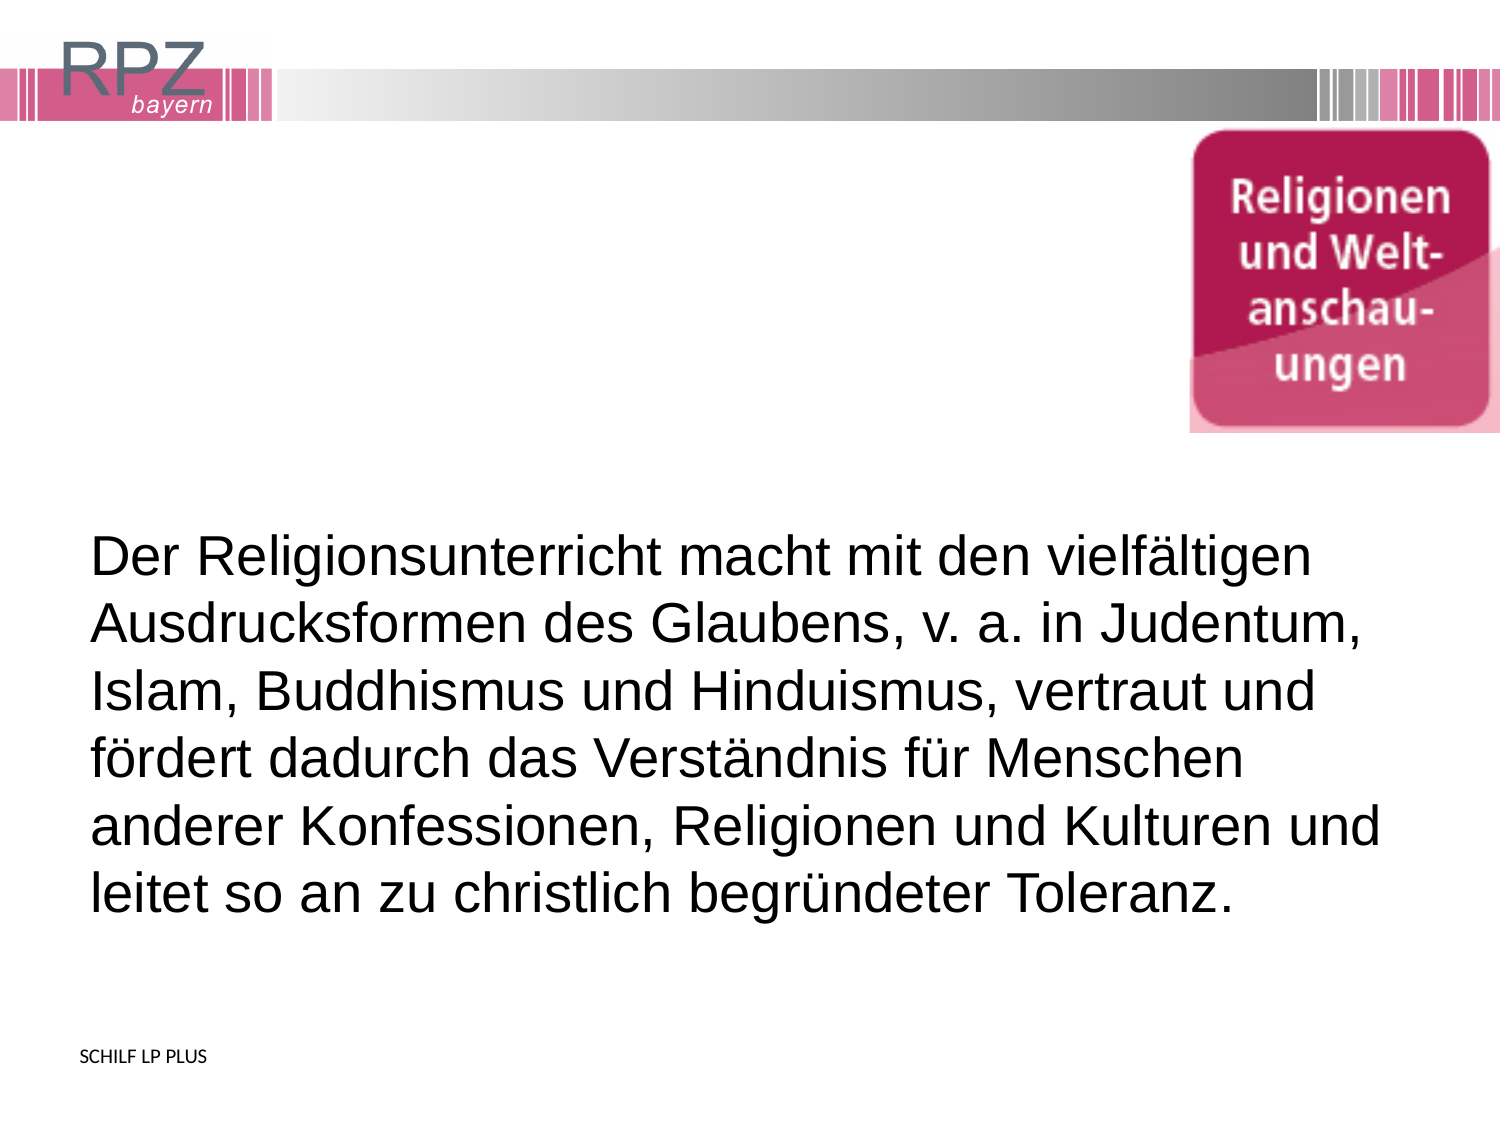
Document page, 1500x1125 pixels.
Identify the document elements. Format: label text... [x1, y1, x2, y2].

list Der Religionsunterricht macht mit den vielfältigen Ausdrucksformen des Glaubens, v. a. in Judentum, Islam, Buddhismus und Hinduismus, vertraut und fördert dadurch das Verständnis für Menschen anderer Konfessionen, Religionen und Kulturen und leitet so an zu christlich begründeter Toleranz. [75, 262, 1425, 1005]
picture [1380, 69, 1439, 121]
picture [1443, 69, 1500, 121]
picture [1319, 69, 1379, 121]
picture [1189, 125, 1500, 433]
picture [0, 31, 272, 121]
